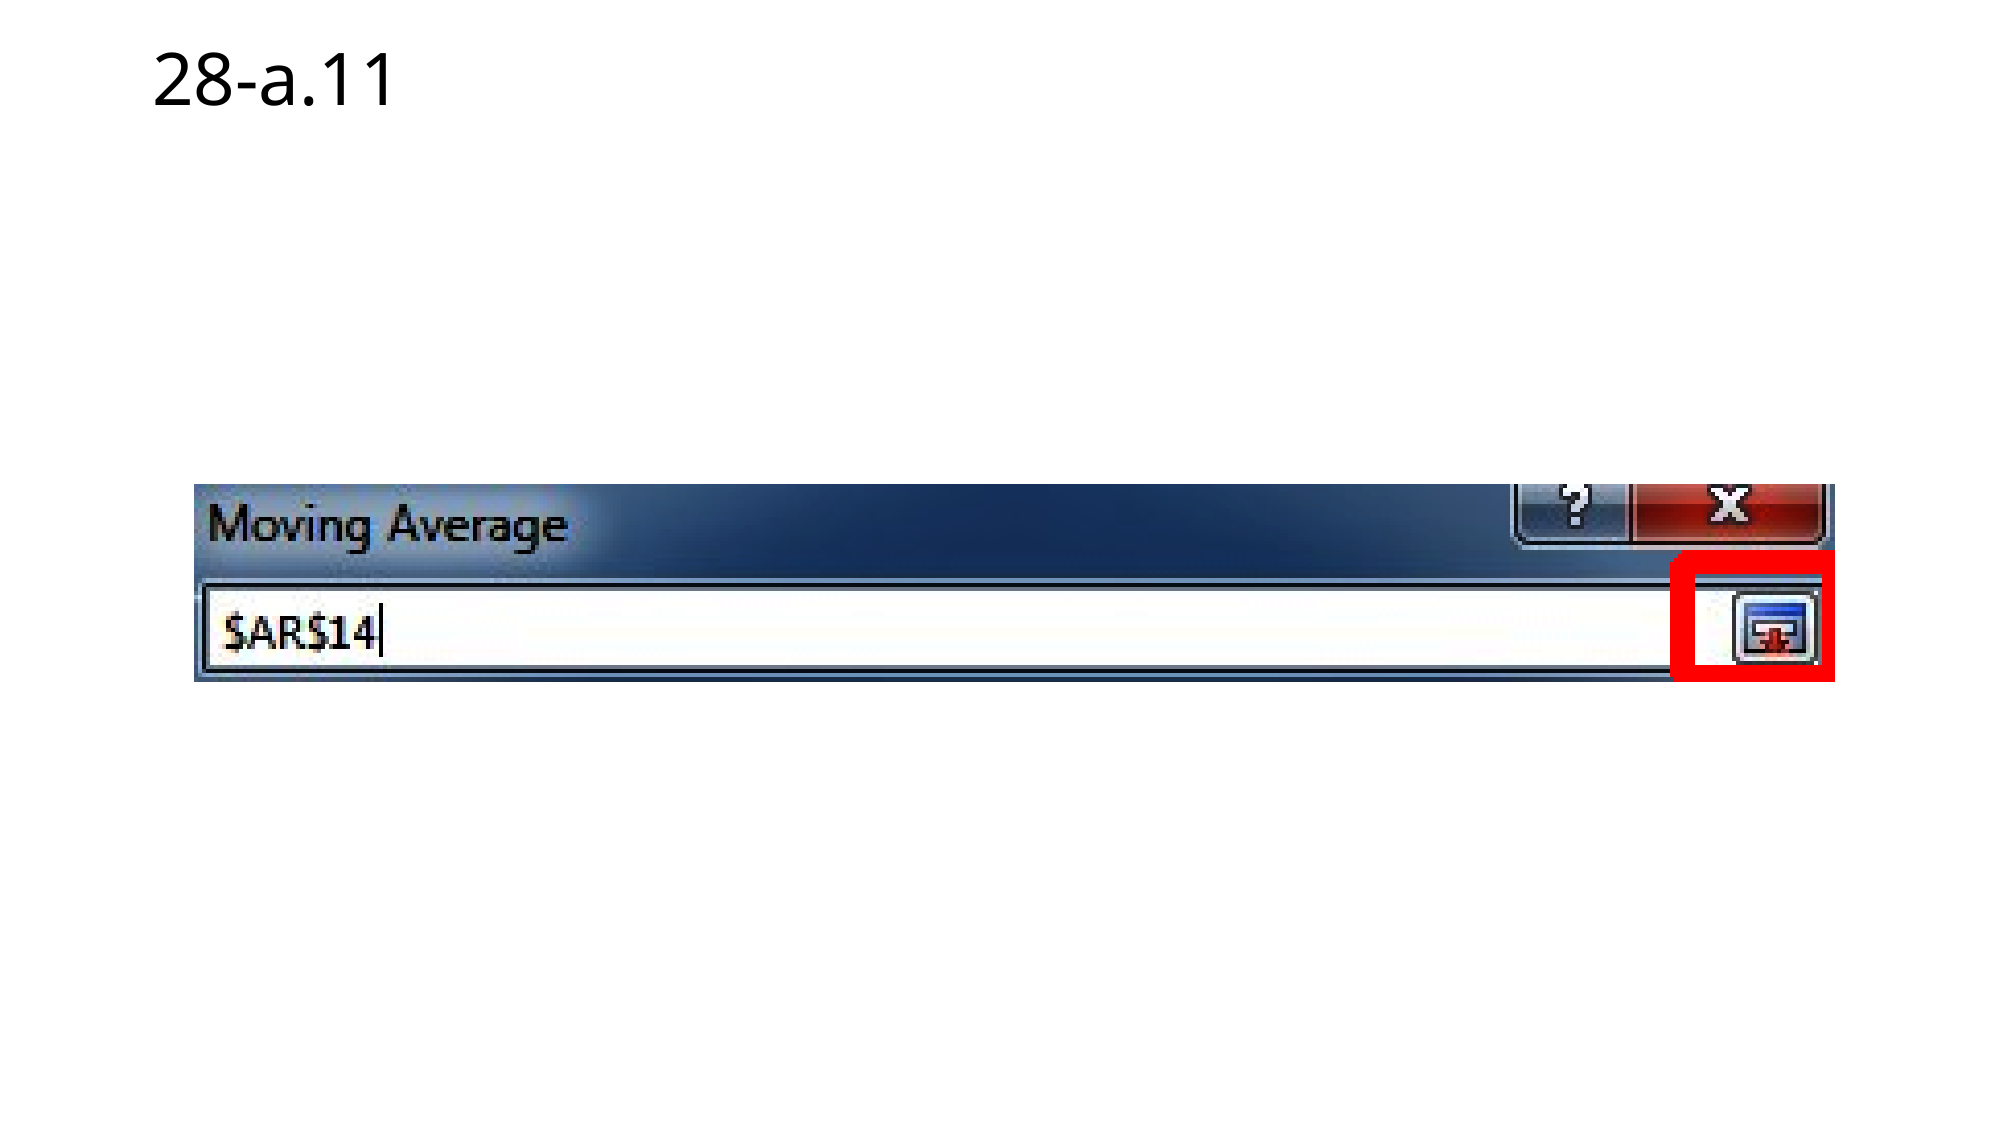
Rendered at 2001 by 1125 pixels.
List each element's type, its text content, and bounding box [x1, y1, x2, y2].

title 28-a.11 [137, 35, 1863, 130]
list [194, 484, 1835, 682]
